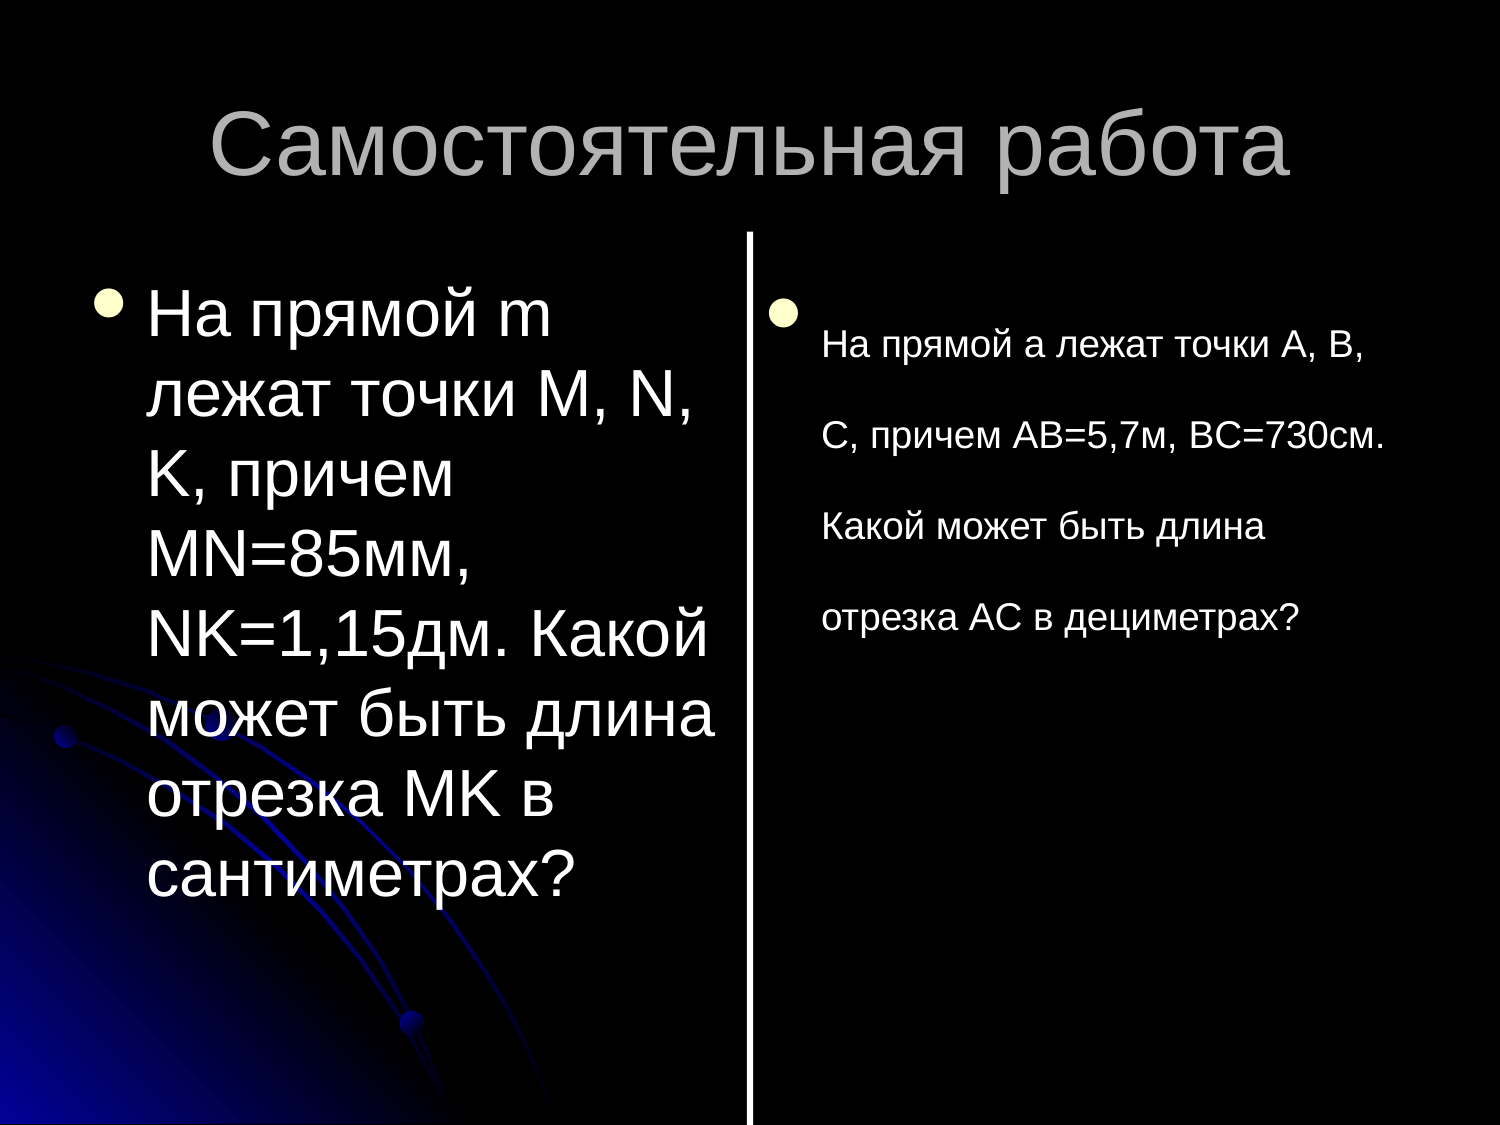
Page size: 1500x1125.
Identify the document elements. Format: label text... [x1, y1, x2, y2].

text_box На прямой a лежат точки A, B, C, причем AB=5,7м, BC=730см. Какой может быть длина отрезка AC в дециметрах? [751, 267, 1425, 1011]
title Самостоятельная работа [74, 45, 1426, 233]
list На прямой m лежат точки M, N, K, причем MN=85мм, NK=1,15дм. Какой может быть длина отрезка MK в сантиметрах? [74, 262, 750, 1006]
